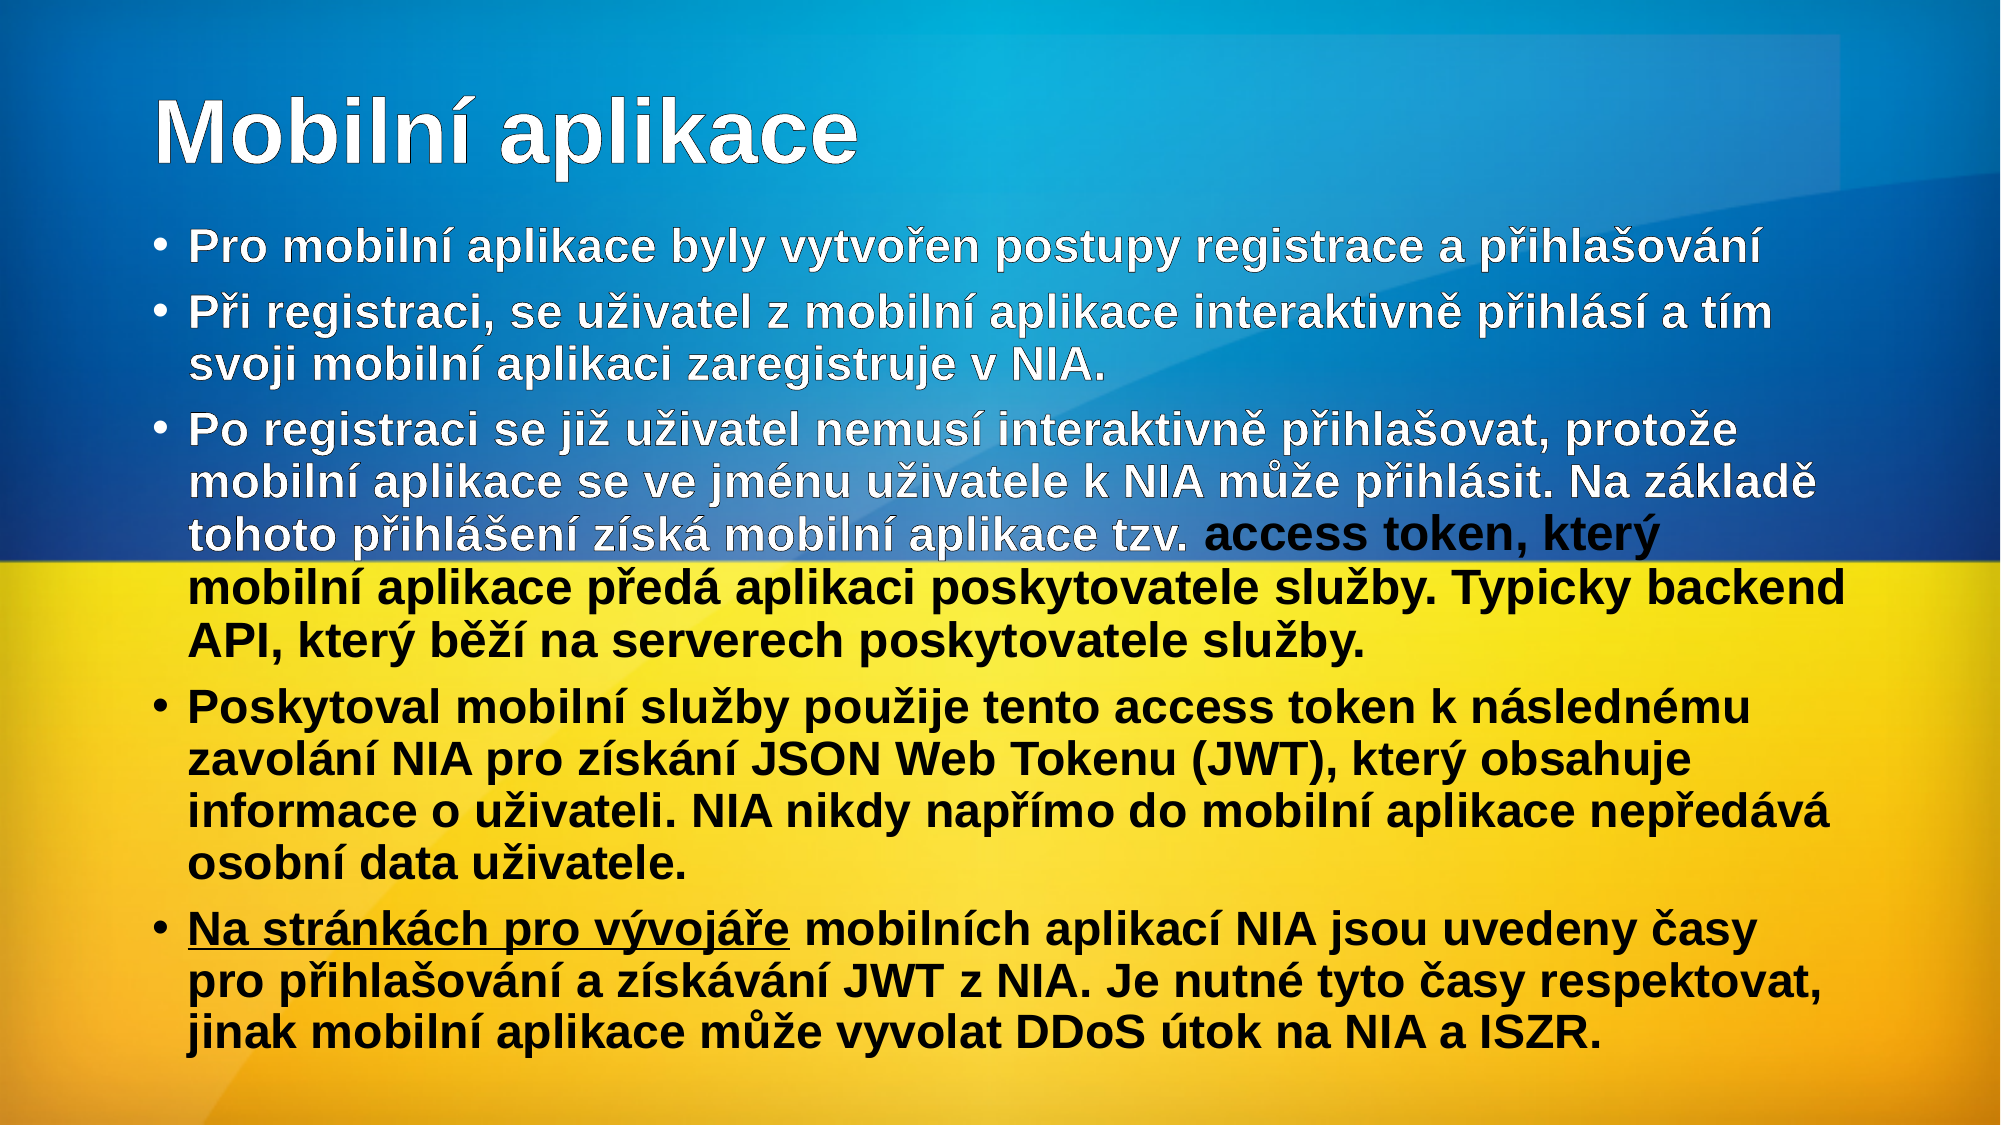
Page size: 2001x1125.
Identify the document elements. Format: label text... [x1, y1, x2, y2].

picture [0, 0, 2001, 1125]
title Mobilní aplikace [137, 24, 1863, 213]
list Pro mobilní aplikace byly vytvořen postupy registrace a přihlašování Při registraci, se uživatel z mobilní aplikace interaktivně přihlásí a tím svoji mobilní aplikaci zaregistruje v NIA. Po registraci se již uživatel nemusí interaktivně přihlašovat, protože mobilní aplikace se ve jménu uživatele k NIA může přihlásit. Na základě tohoto přihlášení získá mobilní aplikace tzv. access token, který mobilní aplikace předá aplikaci poskytovatele služby. Typicky backend API, který běží na serverech poskytovatele služby. Poskytoval mobilní služby použije tento access token k následnému zavolání NIA pro získání JSON Web Tokenu (JWT), který obsahuje informace o uživateli. NIA nikdy napřímo do mobilní aplikace nepředává osobní data uživatele. Na stránkách pro vývojáře mobilních aplikací NIA jsou uvedeny časy pro přihlašování a získávání JWT z NIA. Je nutné tyto časy respektovat, jinak mobilní aplikace může vyvolat DDoS útok na NIA a ISZR. [137, 213, 1863, 1101]
